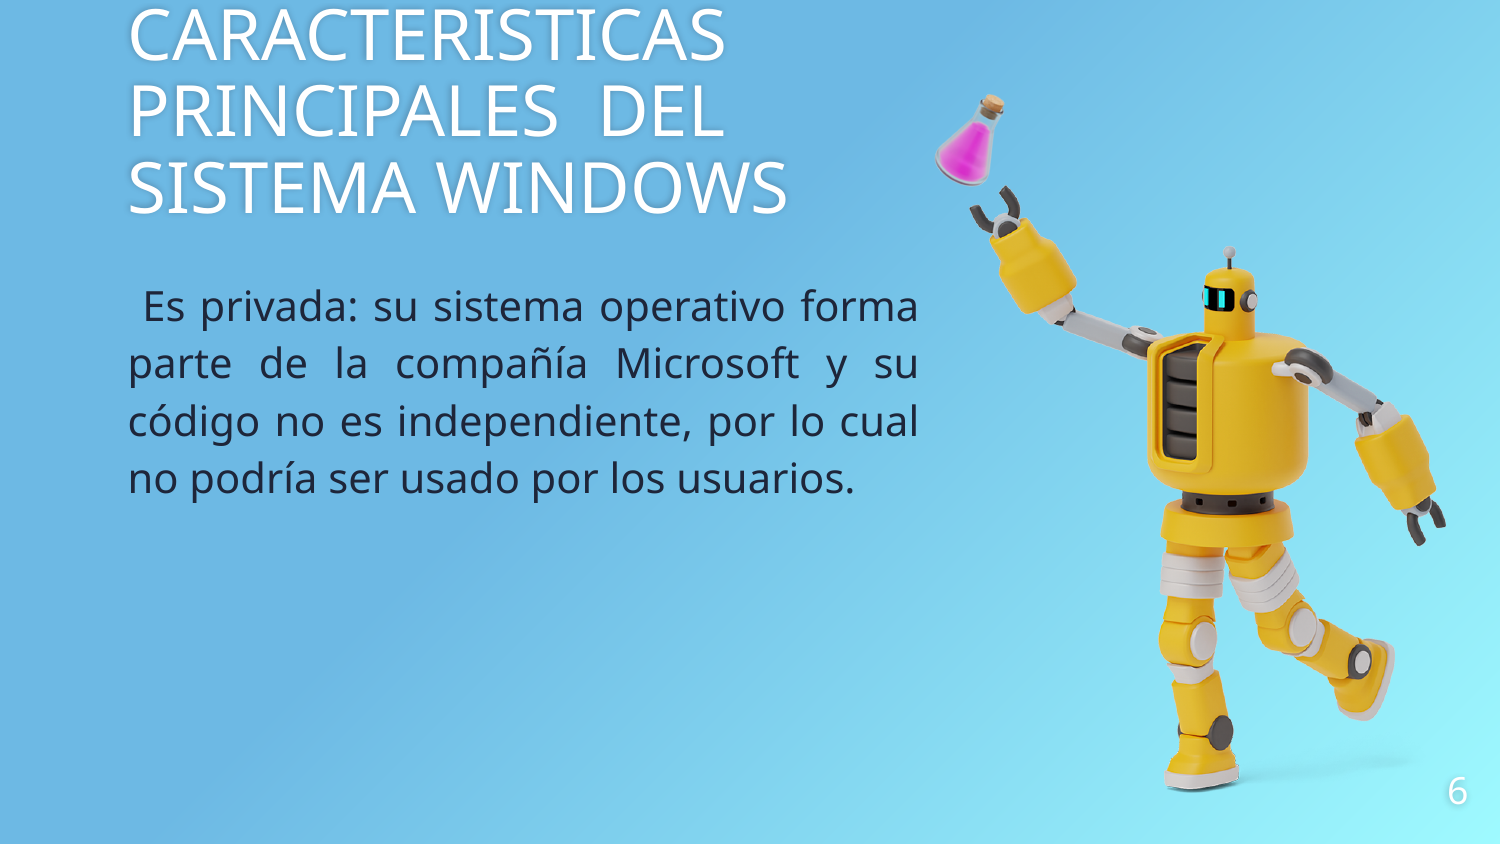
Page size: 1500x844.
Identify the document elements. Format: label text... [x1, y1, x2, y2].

title CARACTERISTICAS PRINCIPALES DEL SISTEMA WINDOWS [127, 89, 836, 229]
list Es privada: su sistema operativo forma parte de la compañía Microsoft y su código no es independiente, por lo cual no podría ser usado por los usuarios. [127, 222, 920, 783]
slide_number 6 [1378, 761, 1469, 814]
picture [921, 90, 1447, 794]
